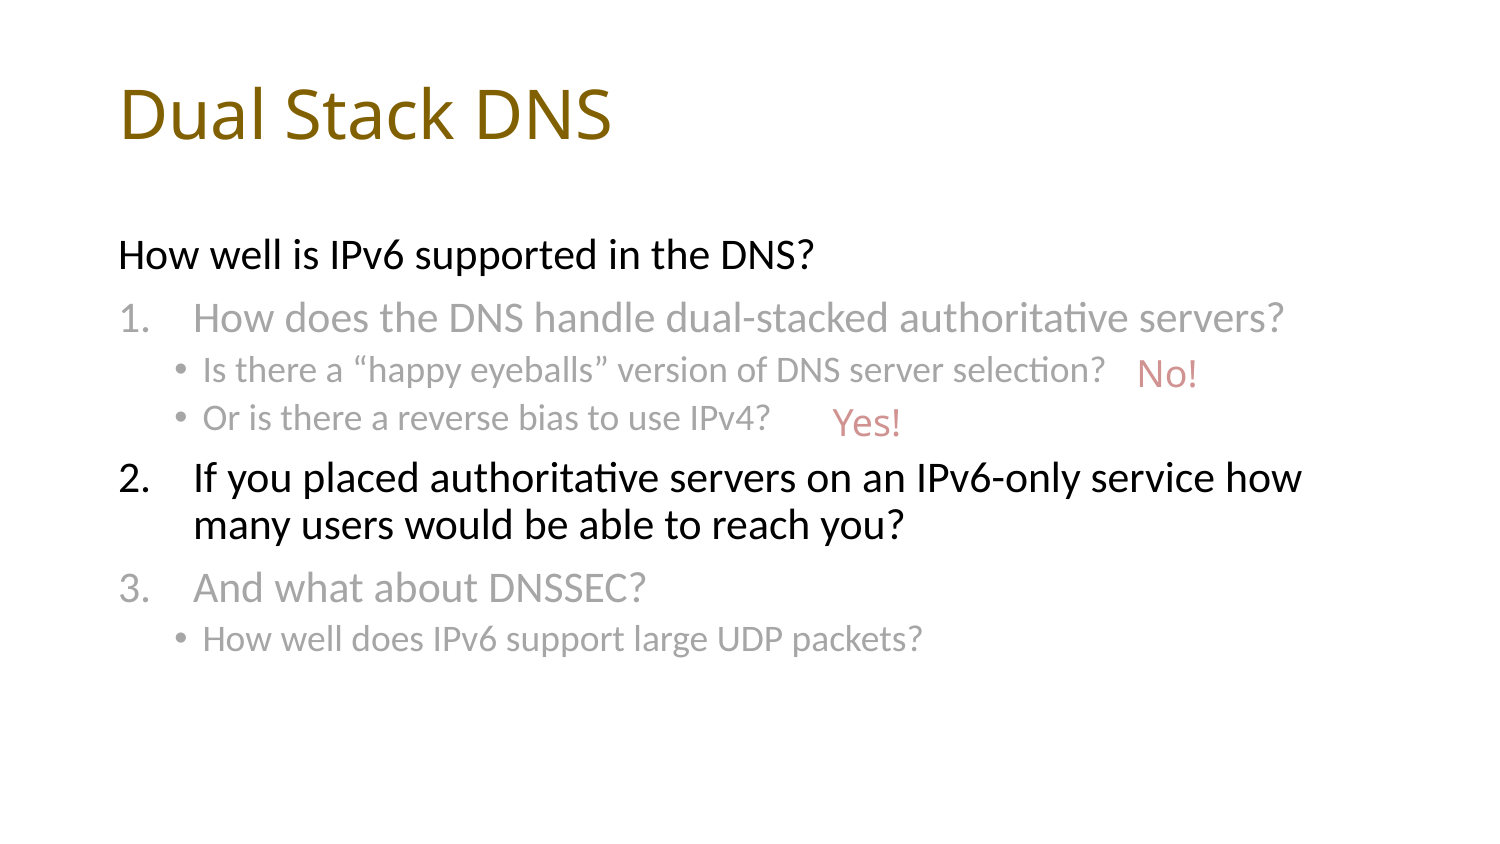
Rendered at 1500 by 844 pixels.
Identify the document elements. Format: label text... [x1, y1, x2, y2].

title Dual Stack DNS [103, 35, 1397, 199]
text_box Yes! [818, 391, 917, 452]
list How well is IPv6 supported in the DNS? How does the DNS handle dual-stacked authoritative servers? Is there a “happy eyeballs” version of DNS server selection? Or is there a reverse bias to use IPv4? If you placed authoritative servers on an IPv6-only service how many users would be able to reach you? And what about DNSSEC? How well does IPv6 support large UDP packets? [103, 224, 1397, 760]
text_box No! [1121, 342, 1213, 403]
